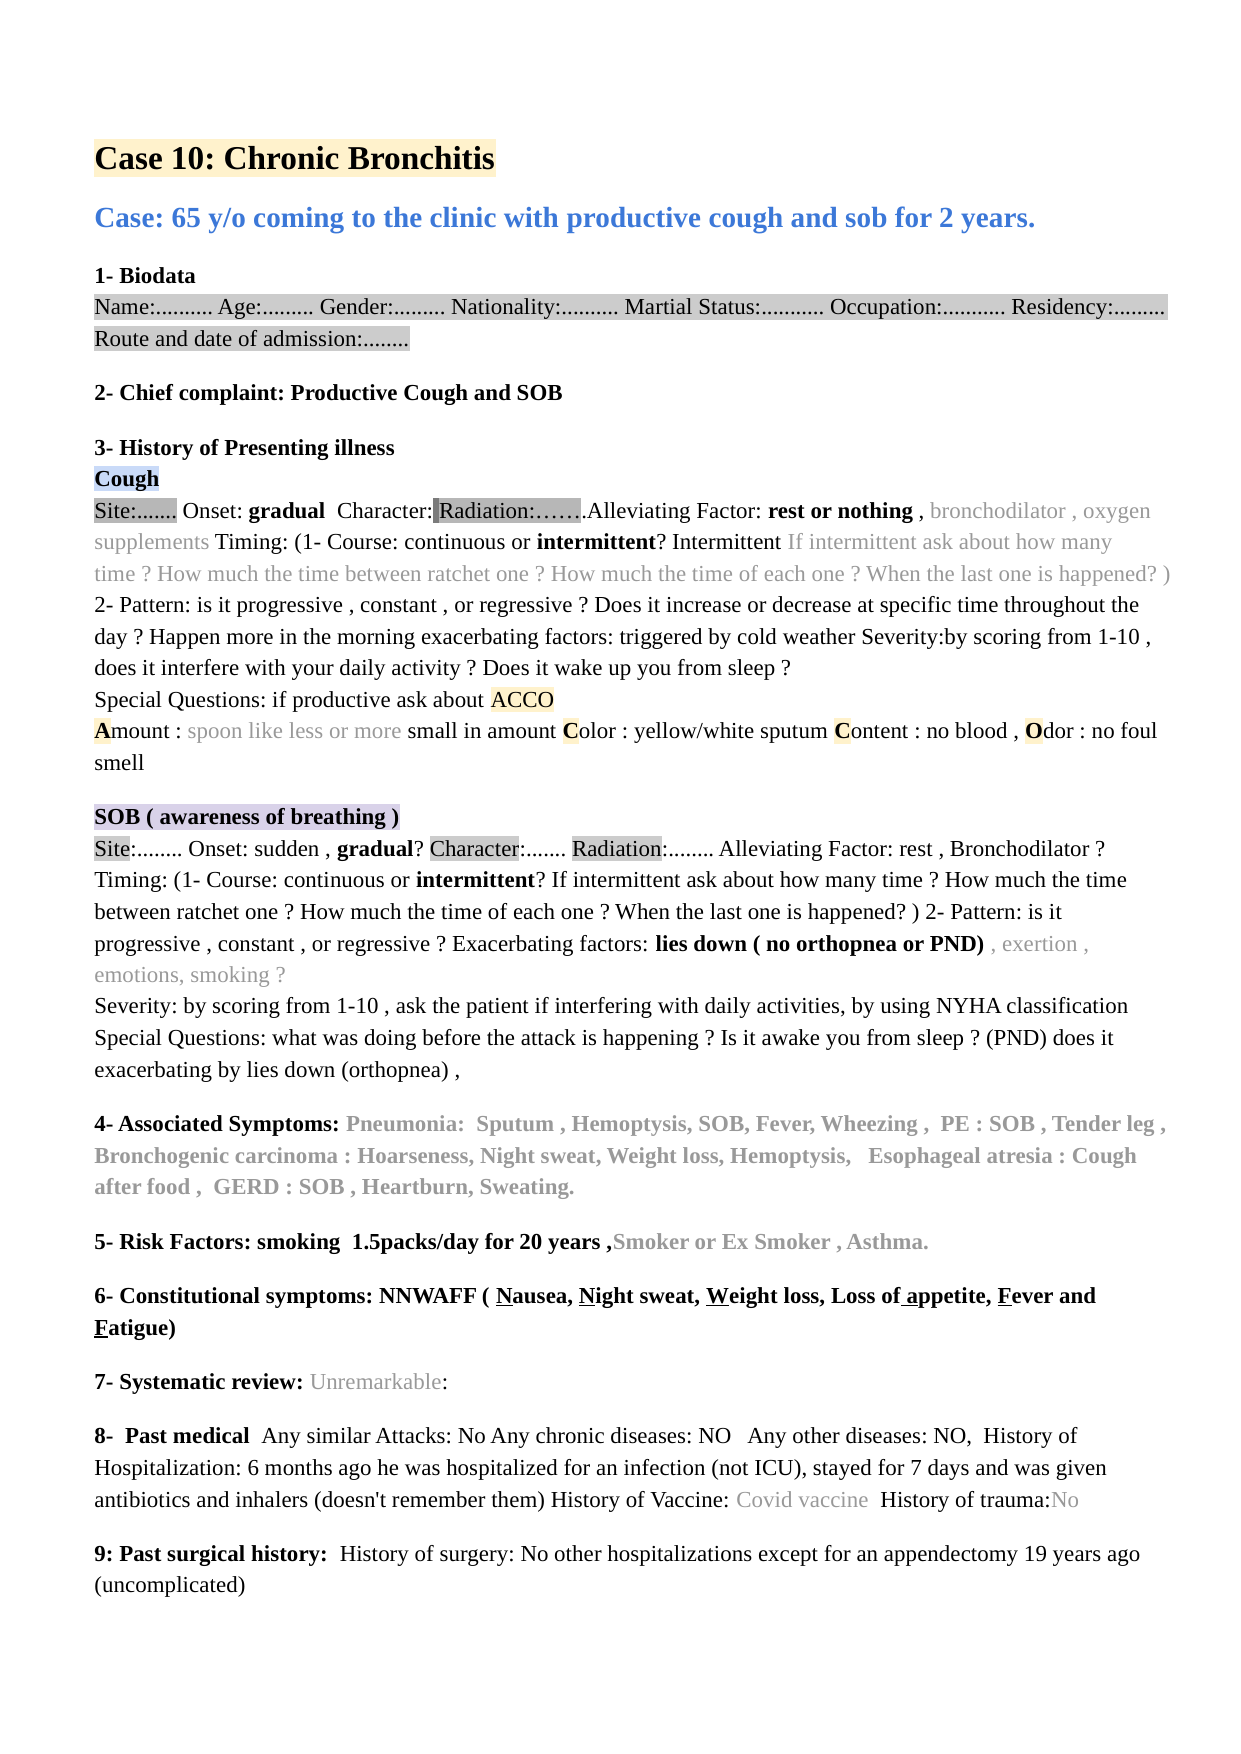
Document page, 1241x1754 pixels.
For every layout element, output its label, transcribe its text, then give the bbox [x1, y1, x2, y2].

text_box Case 10: Chronic Bronchitis Case: 65 y/o coming to the clinic with productive cough and sob for 2 years. 1- Biodata Name:.......... Age:......... Gender:......... Nationality:.......... Martial Status:........... Occupation:........... Residency:......... Route and date of admission:........ 2- Chief complaint: Productive Cough and SOB 3- History of Presenting illness Cough Site:....... Onset: gradual Character: Radiation:…….Alleviating Factor: rest or nothing , bronchodilator , oxygen supplements Timing: (1- Course: continuous or intermittent? Intermittent If intermittent ask about how many time ? How much the time between ratchet one ? How much the time of each one ? When the last one is happened? ) 2- Pattern: is it progressive , constant , or regressive ? Does it increase or decrease at specific time throughout the day ? Happen more in the morning exacerbating factors: triggered by cold weather Severity:by scoring from 1-10 , does it interfere with your daily activity ? Does it wake up you from sleep ? Special Questions: if productive ask about ACCO Amount : spoon like less or more small in amount Color : yellow/white sputum Content : no blood , Odor : no foul smell SOB ( awareness of breathing ) Site:........ Onset: sudden , gradual? Character:....... Radiation:........ Alleviating Factor: rest , Bronchodilator ? Timing: (1- Course: continuous or intermittent? If intermittent ask about how many time ? How much the time between ratchet one ? How much the time of each one ? When the last one is happened? ) 2- Pattern: is it progressive , constant , or regressive ? Exacerbating factors: lies down ( no orthopnea or PND) , exertion , emotions, smoking ? Severity: by scoring from 1-10 , ask the patient if interfering with daily activities, by using NYHA classification Special Questions: what was doing before the attack is happening ? Is it awake you from sleep ? (PND) does it exacerbating by lies down (orthopnea) , 4- Associated Symptoms: Pneumonia: Sputum , Hemoptysis, SOB, Fever, Wheezing , PE : SOB , Tender leg , Bronchogenic carcinoma : Hoarseness, Night sweat, Weight loss, Hemoptysis, Esophageal atresia : Cough after food , GERD : SOB , Heartburn, Sweating. 5- Risk Factors: smoking 1.5packs/day for 20 years ,Smoker or Ex Smoker , Asthma. 6- Constitutional symptoms: NNWAFF ( Nausea, Night sweat, Weight loss, Loss of appetite, Fever and Fatigue) 7- Systematic review: Unremarkable: 8- Past medical Any similar Attacks: No Any chronic diseases: NO Any other diseases: NO, History of Hospitalization: 6 months ago he was hospitalized for an infection (not ICU), stayed for 7 days and was given antibiotics and inhalers (doesn't remember them) History of Vaccine: Covid vaccine History of trauma:No 9: Past surgical history: History of surgery: No other hospitalizations except for an appendectomy 19 years ago (uncomplicated) [73, 109, 1196, 1754]
